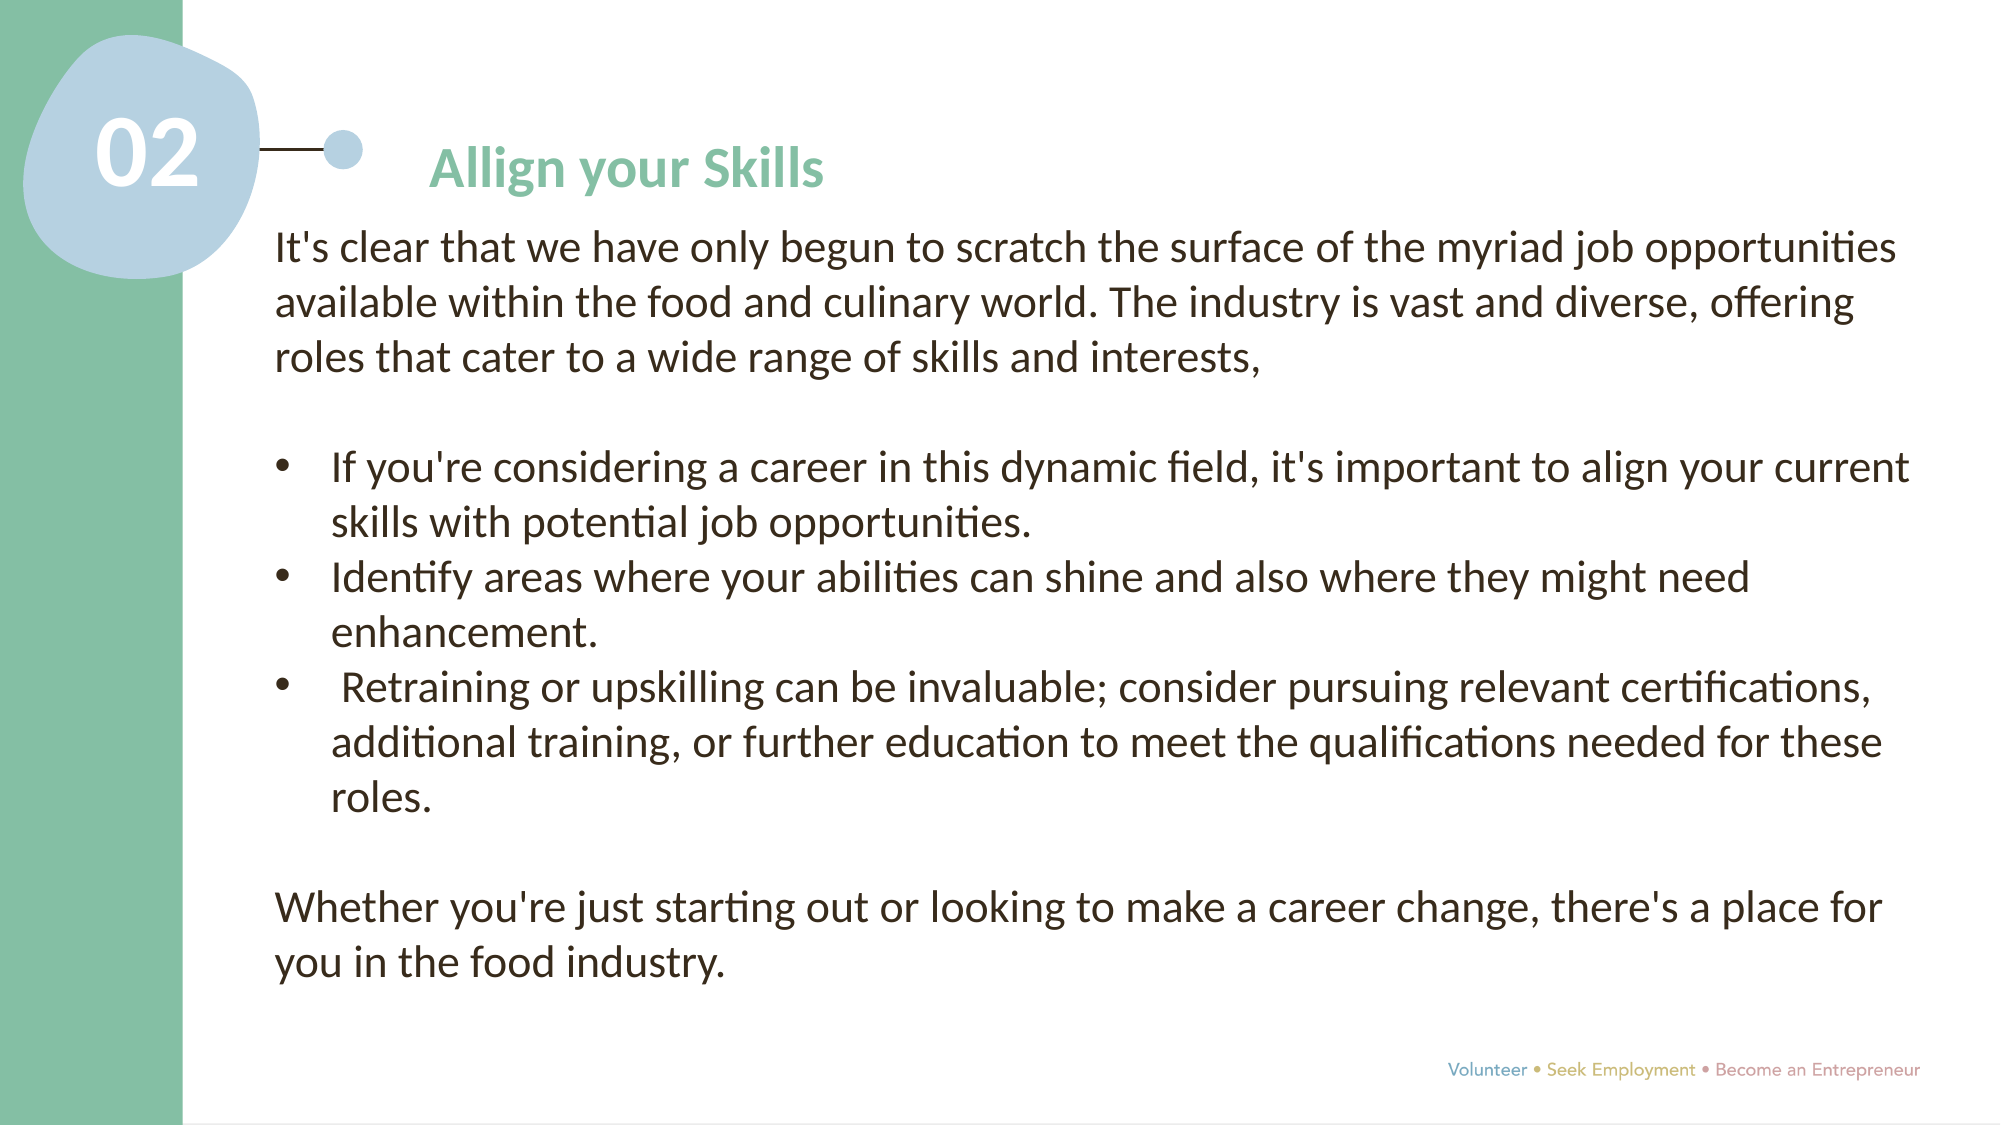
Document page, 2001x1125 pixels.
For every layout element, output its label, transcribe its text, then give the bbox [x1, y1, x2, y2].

text_box It's clear that we have only begun to scratch the surface of the myriad job opportunities available within the food and culinary world. The industry is vast and diverse, offering roles that cater to a wide range of skills and interests, If you're considering a career in this dynamic field, it's important to align your current skills with potential job opportunities. Identify areas where your abilities can shine and also where they might need enhancement. Retraining or upskilling can be invaluable; consider pursuing relevant certifications, additional training, or further education to meet the qualifications needed for these roles. Whether you're just starting out or looking to make a career change, there's a place for you in the food industry. [259, 209, 1936, 1039]
picture [1418, 1046, 1971, 1103]
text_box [110, 129, 363, 170]
text_box [55, 35, 249, 88]
text_box Allign your Skills [414, 108, 1675, 209]
text_box [0, 0, 184, 1125]
text_box [34, 230, 234, 280]
text_box 02 [21, 88, 275, 230]
